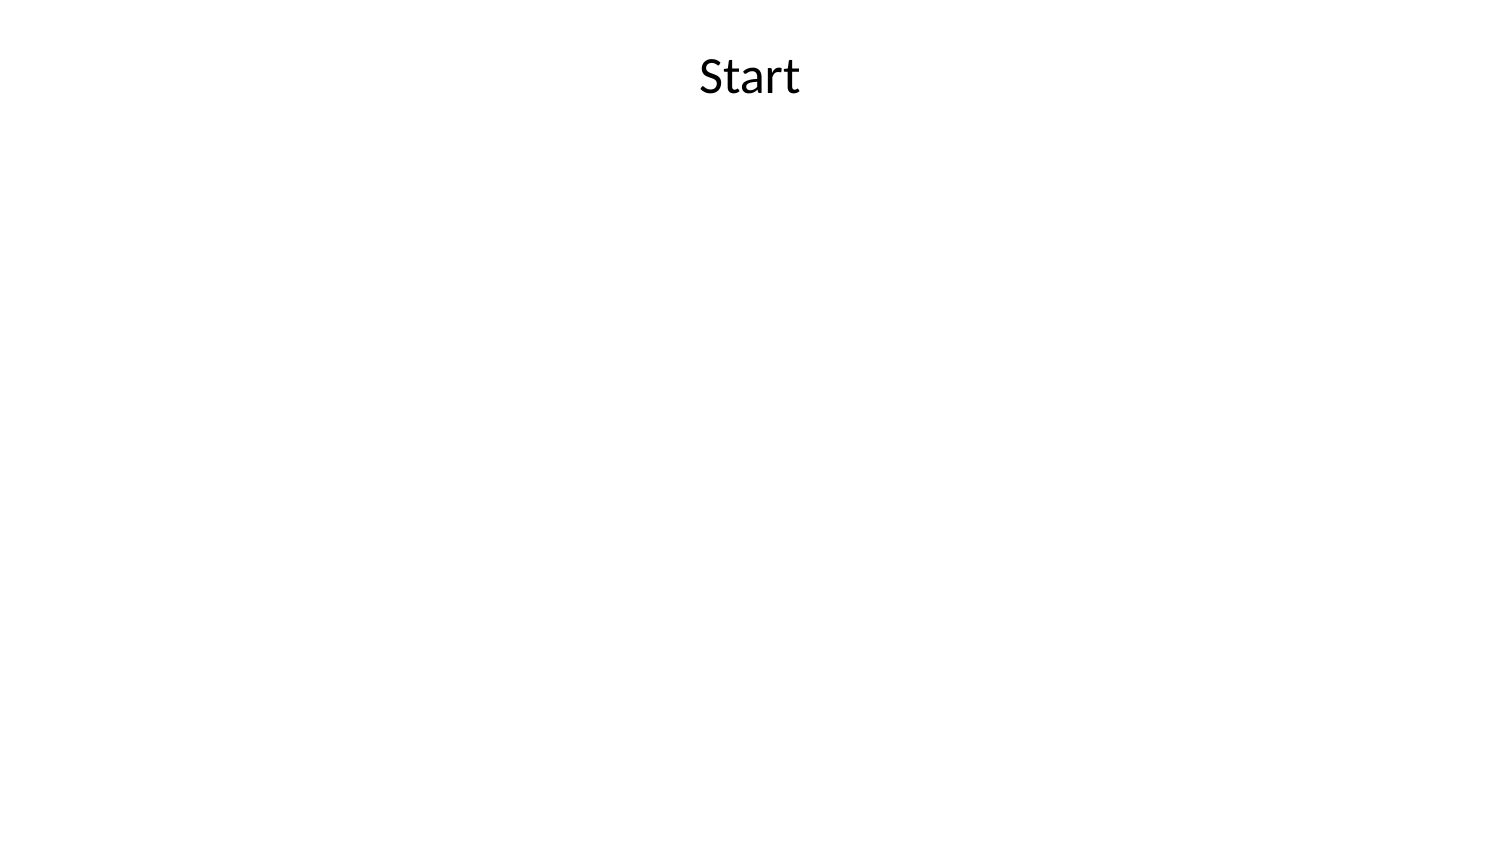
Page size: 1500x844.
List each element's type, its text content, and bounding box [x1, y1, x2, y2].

title Start [75, 33, 1425, 175]
